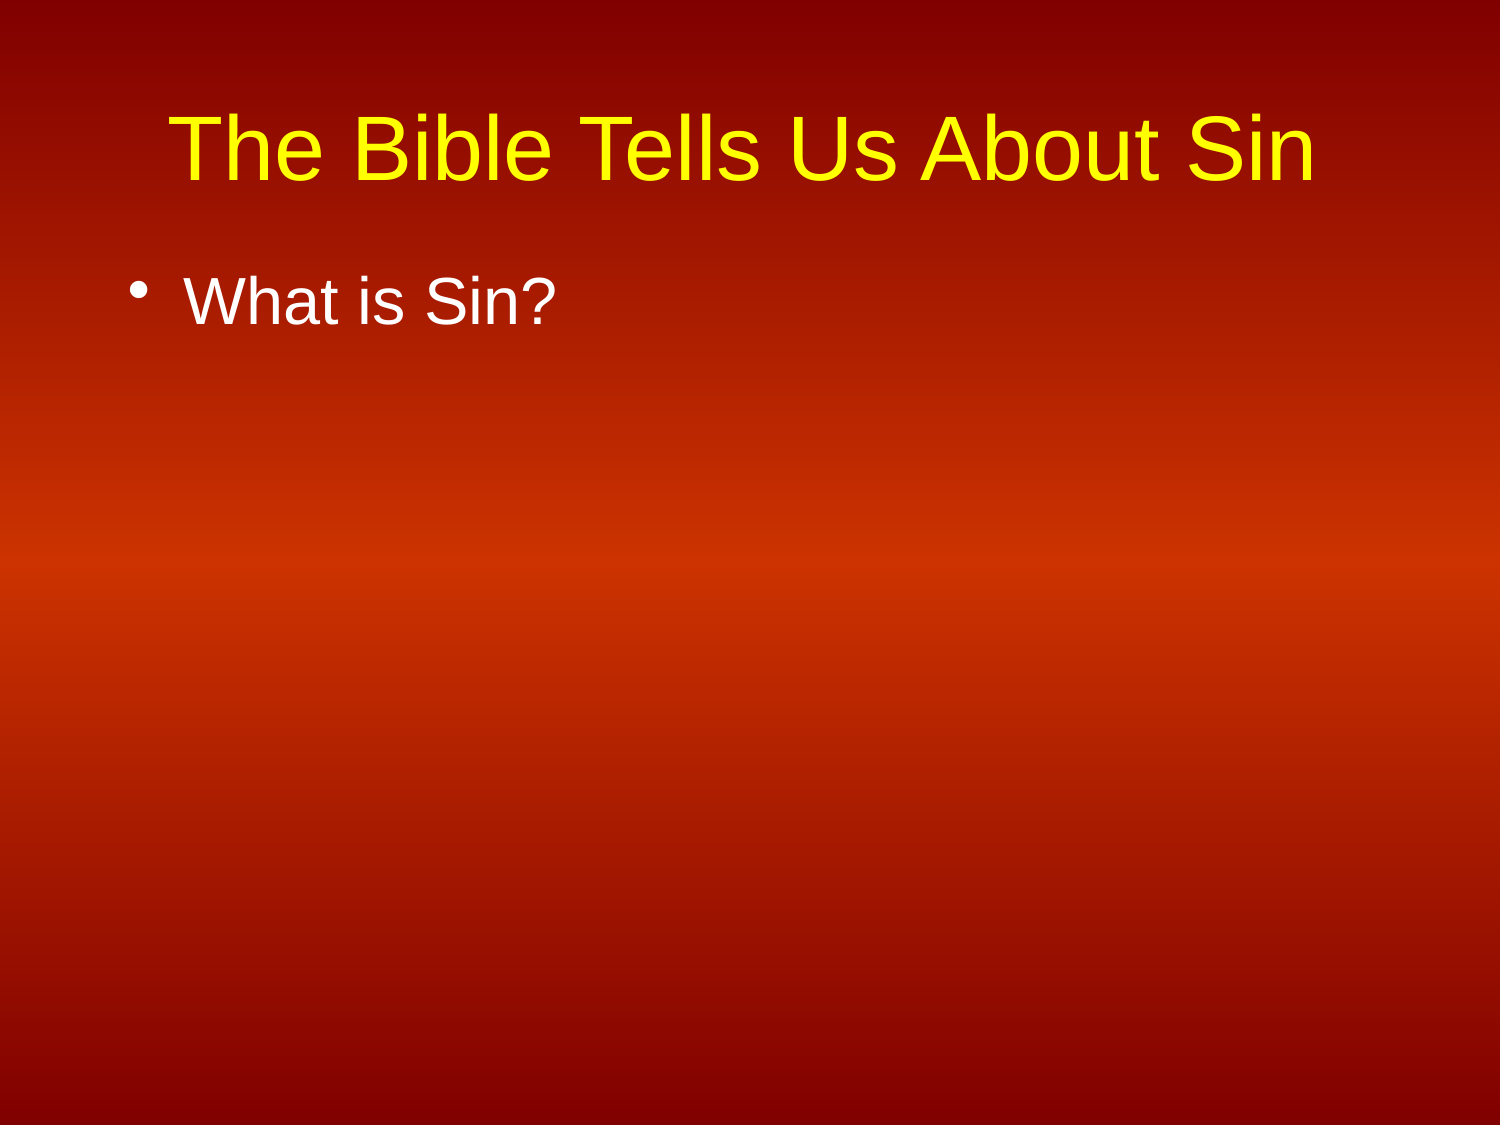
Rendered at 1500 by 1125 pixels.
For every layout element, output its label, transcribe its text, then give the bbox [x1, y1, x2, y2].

list What is Sin? [112, 249, 1450, 338]
title The Bible Tells Us About Sin [50, 50, 1438, 238]
